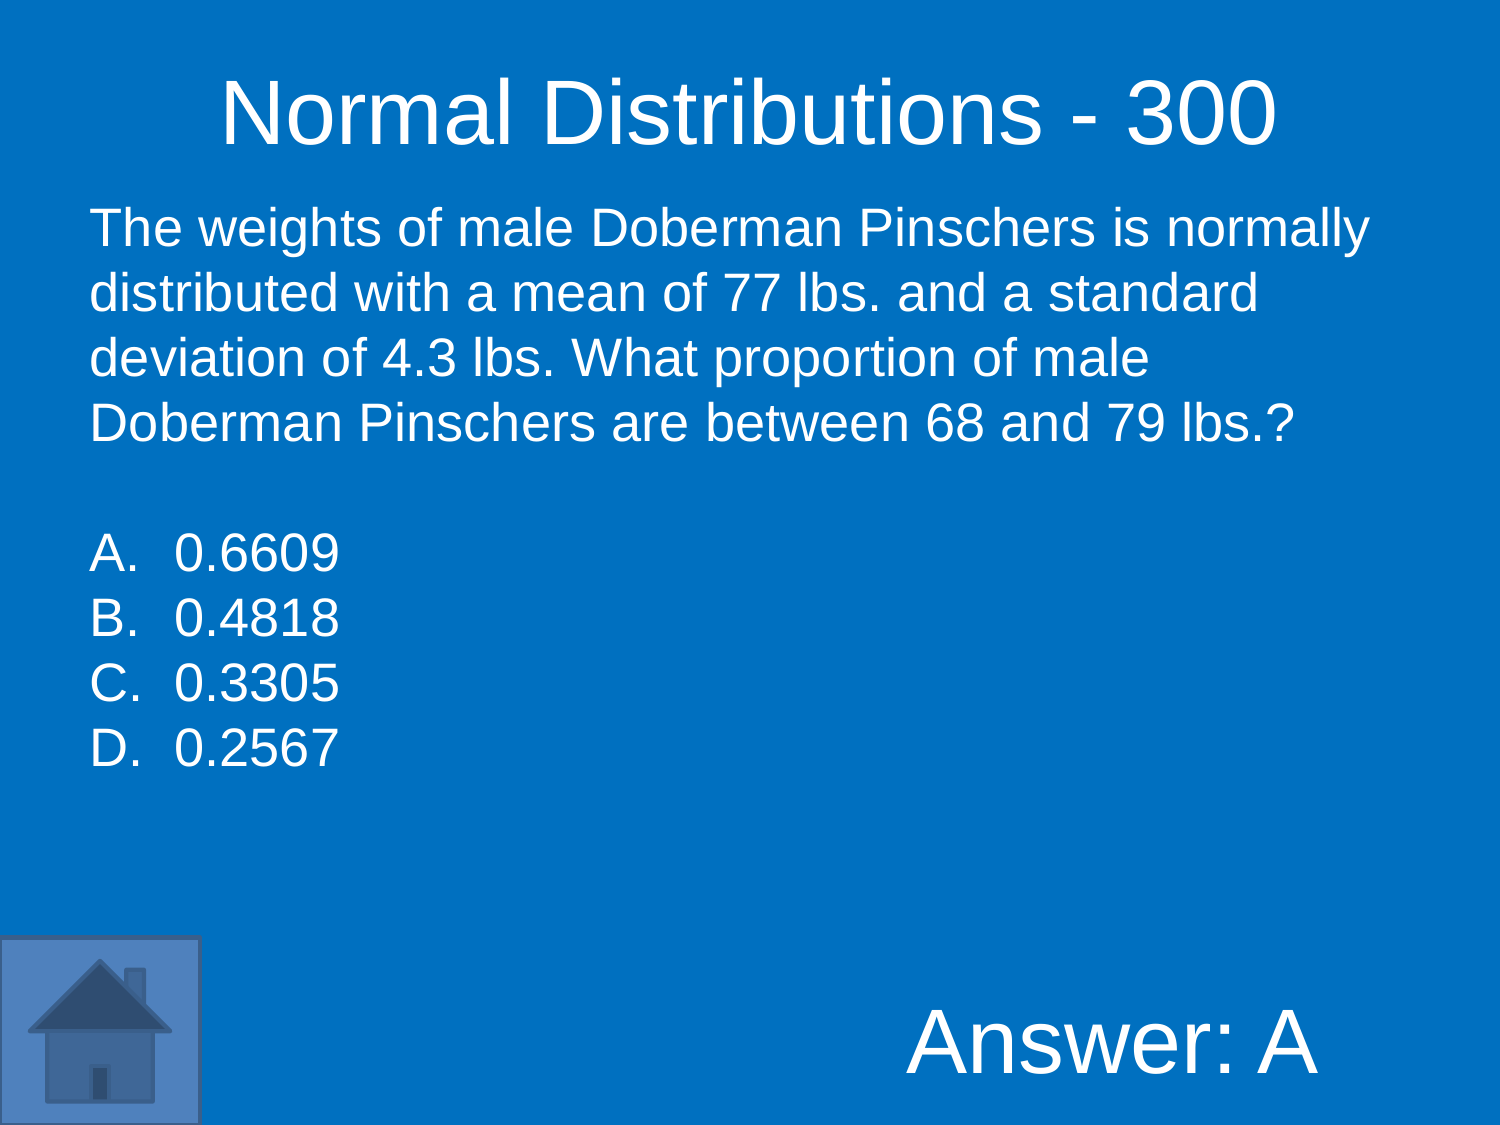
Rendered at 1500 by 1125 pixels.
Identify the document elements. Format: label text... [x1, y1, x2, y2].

text_box [0, 935, 202, 1125]
text_box Normal Distributions - 300 [74, 45, 1425, 184]
text_box The weights of male Doberman Pinschers is normally distributed with a mean of 77 lbs. and a standard deviation of 4.3 lbs. What proportion of male Doberman Pinschers are between 68 and 79 lbs.? 0.6609 0.4818 0.3305 0.2567 [74, 184, 1425, 845]
text_box Answer: A [891, 974, 1442, 1100]
